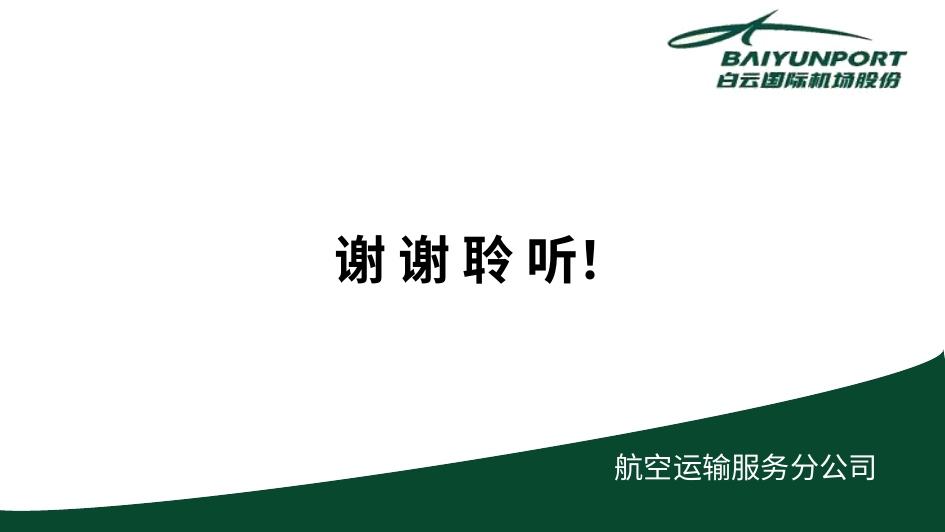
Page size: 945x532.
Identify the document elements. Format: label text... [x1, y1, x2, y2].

picture [639, 0, 945, 102]
text_box [0, 349, 945, 532]
text_box 谢 谢 聆 听！ [167, 161, 798, 295]
text_box 航空运输服务分公司 [600, 441, 894, 492]
